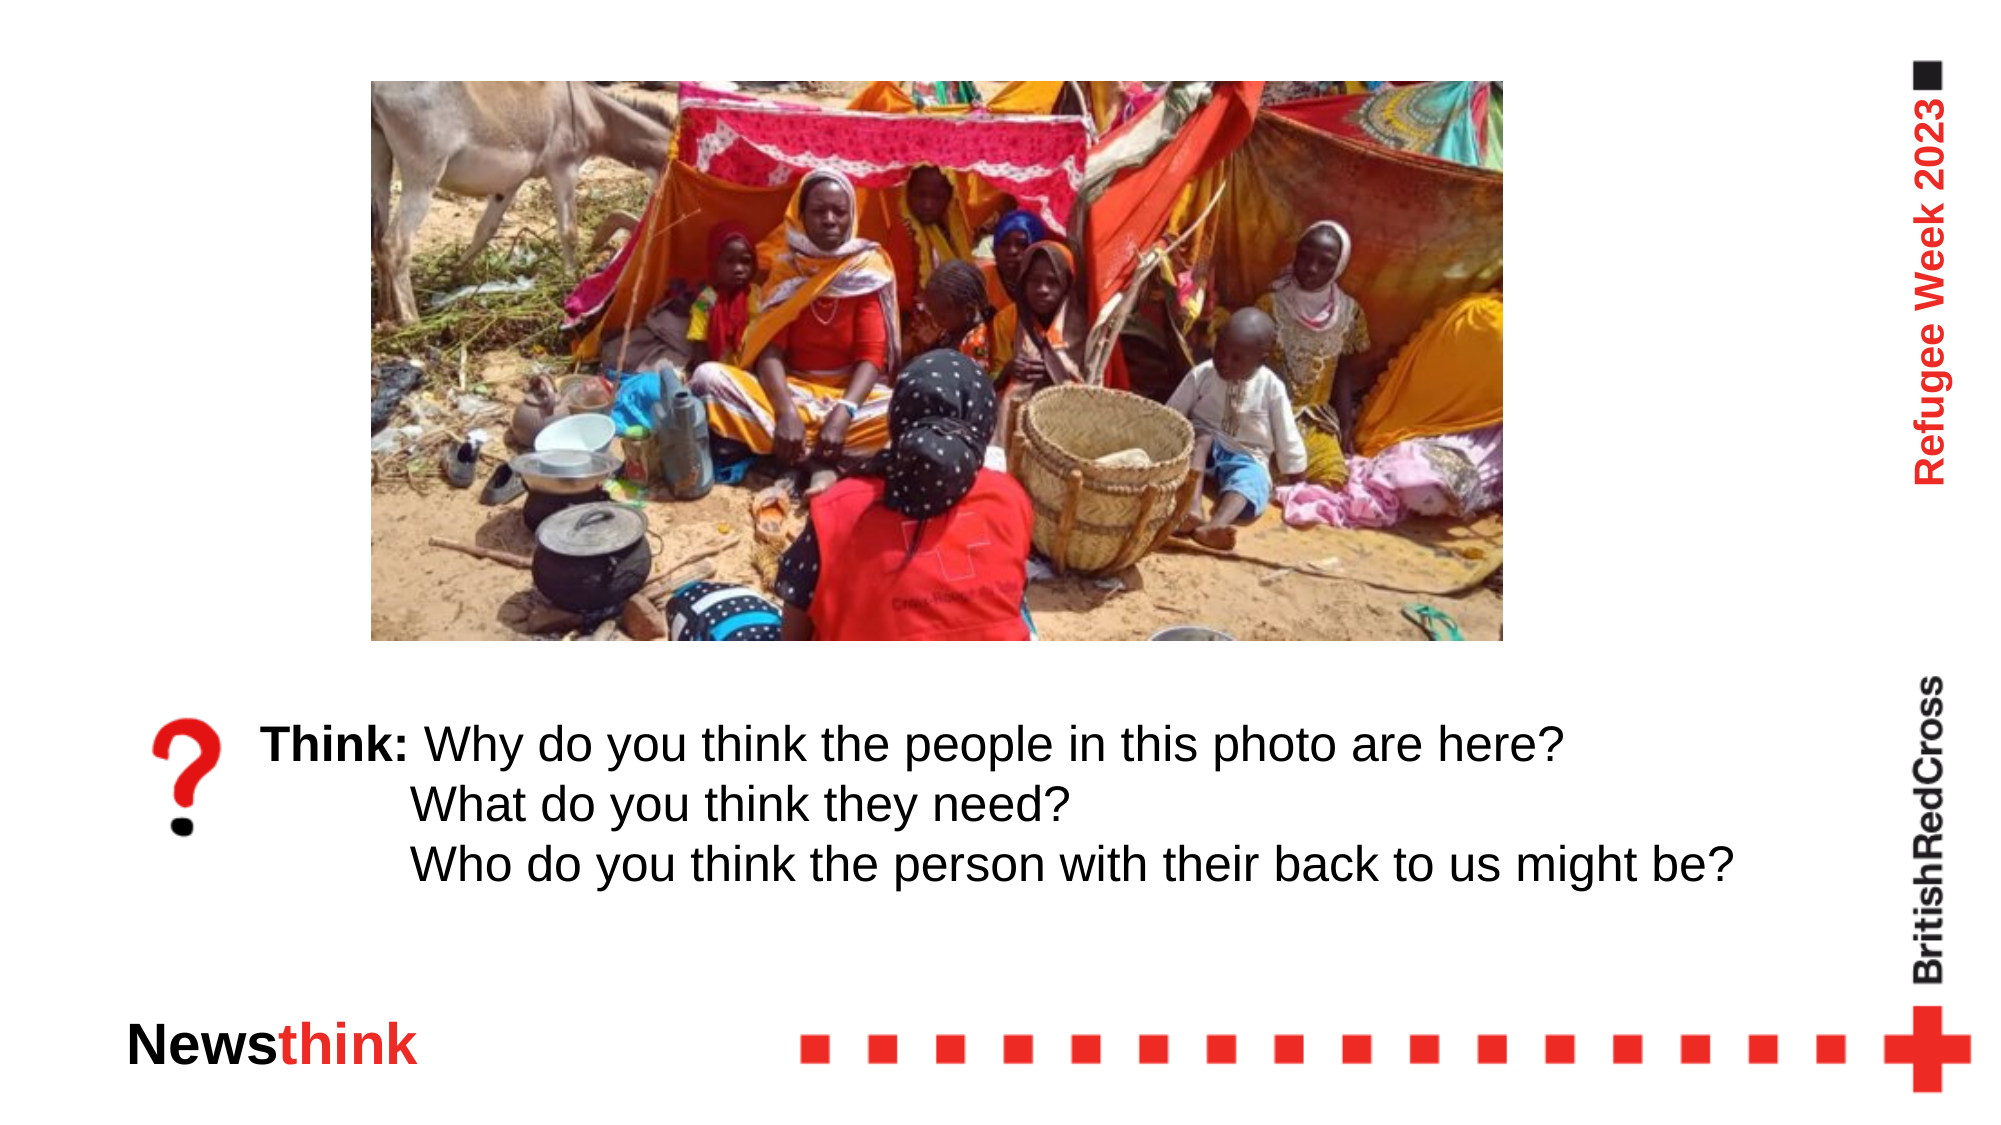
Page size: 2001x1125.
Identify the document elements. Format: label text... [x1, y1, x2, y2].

text_box Newsthink [111, 998, 434, 1084]
text_box Think: Why do you think the people in this photo are here? What do you think they need? Who do you think the person with their back to us might be? [244, 704, 1872, 900]
text_box Refugee Week 2023 [1894, 83, 1960, 503]
picture [113, 704, 261, 850]
picture [371, 20, 1998, 1122]
